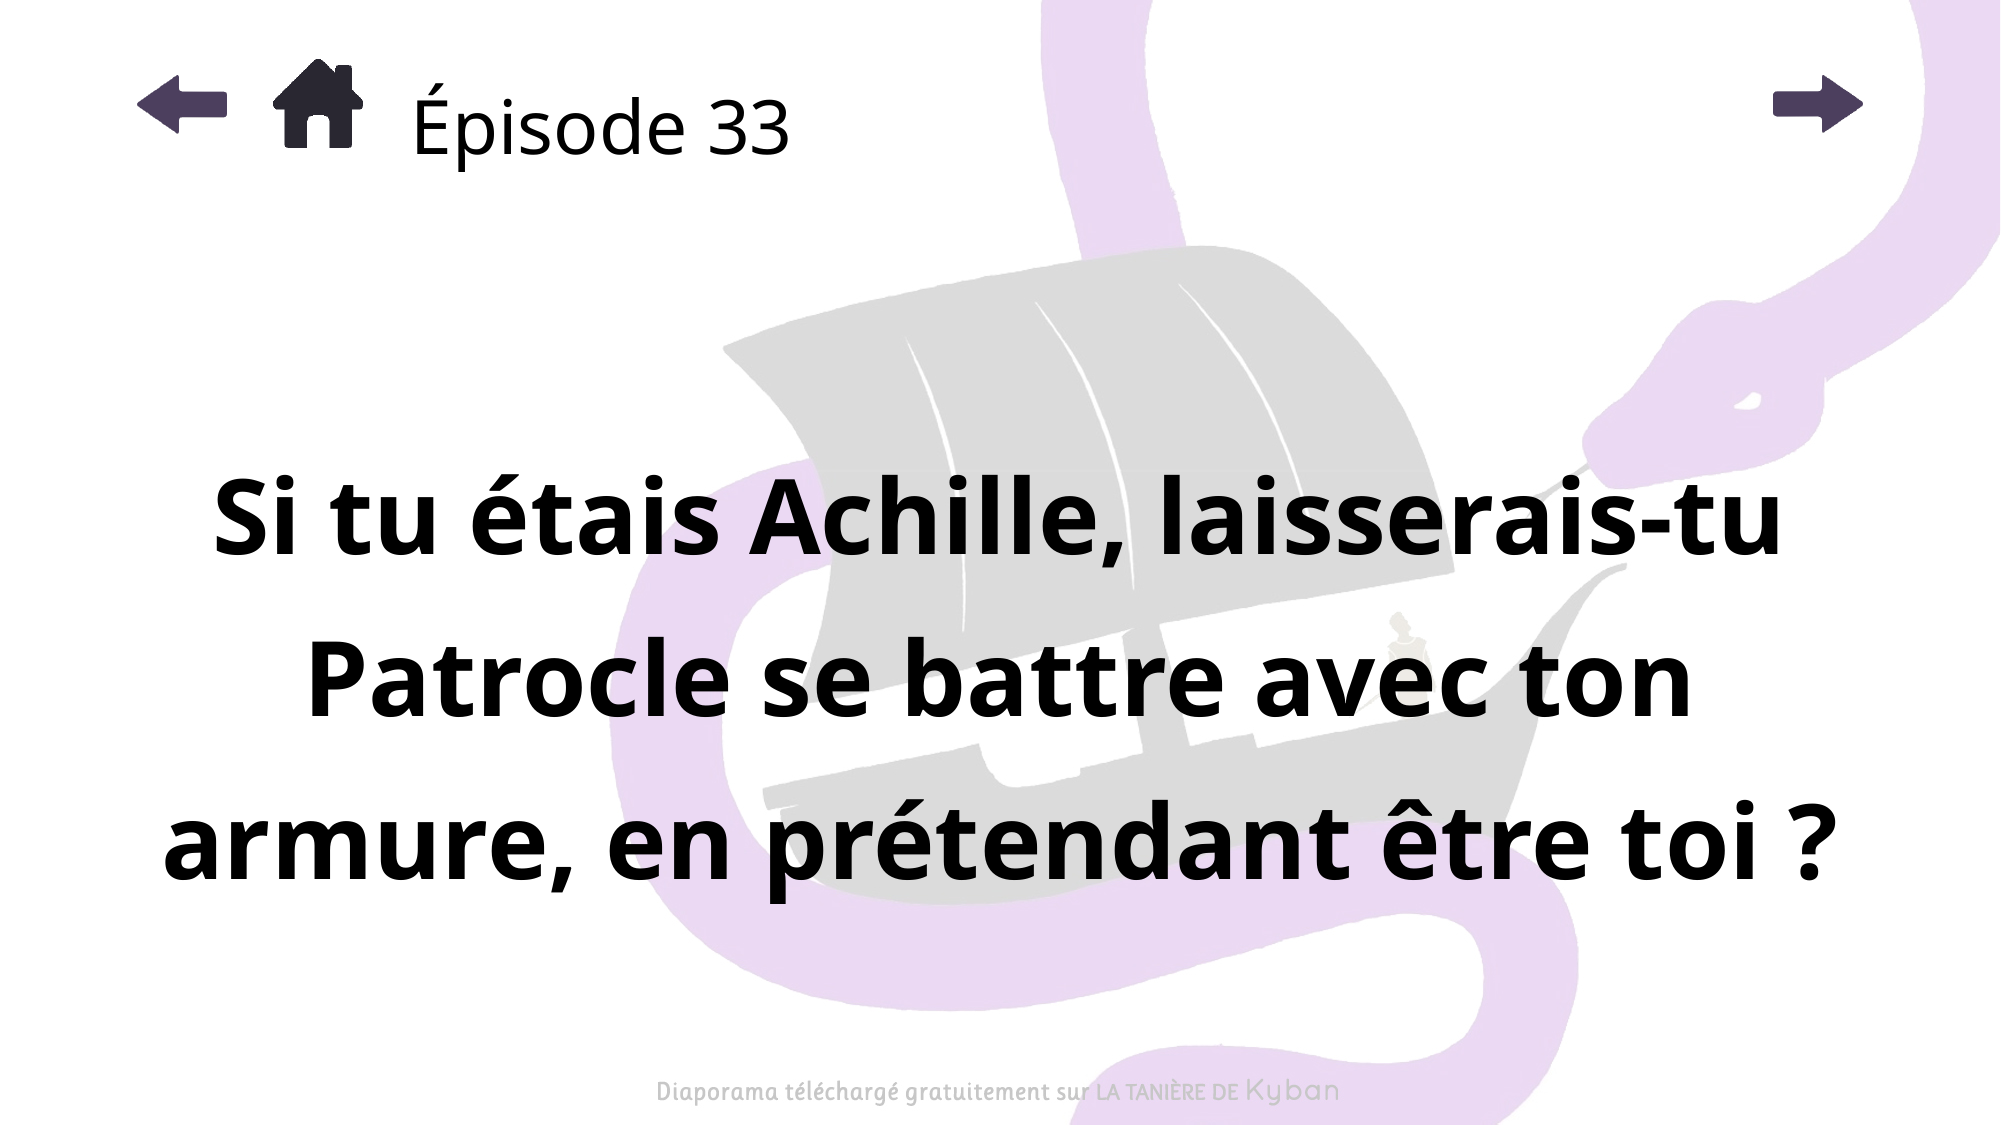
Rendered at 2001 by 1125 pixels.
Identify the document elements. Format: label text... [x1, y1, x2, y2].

title Épisode 33 [395, 59, 1863, 202]
picture [0, 0, 2001, 1125]
list Si tu étais Achille, laisserais-tu Patrocle se battre avec ton armure, en prétendant être toi ? [137, 299, 1863, 1014]
